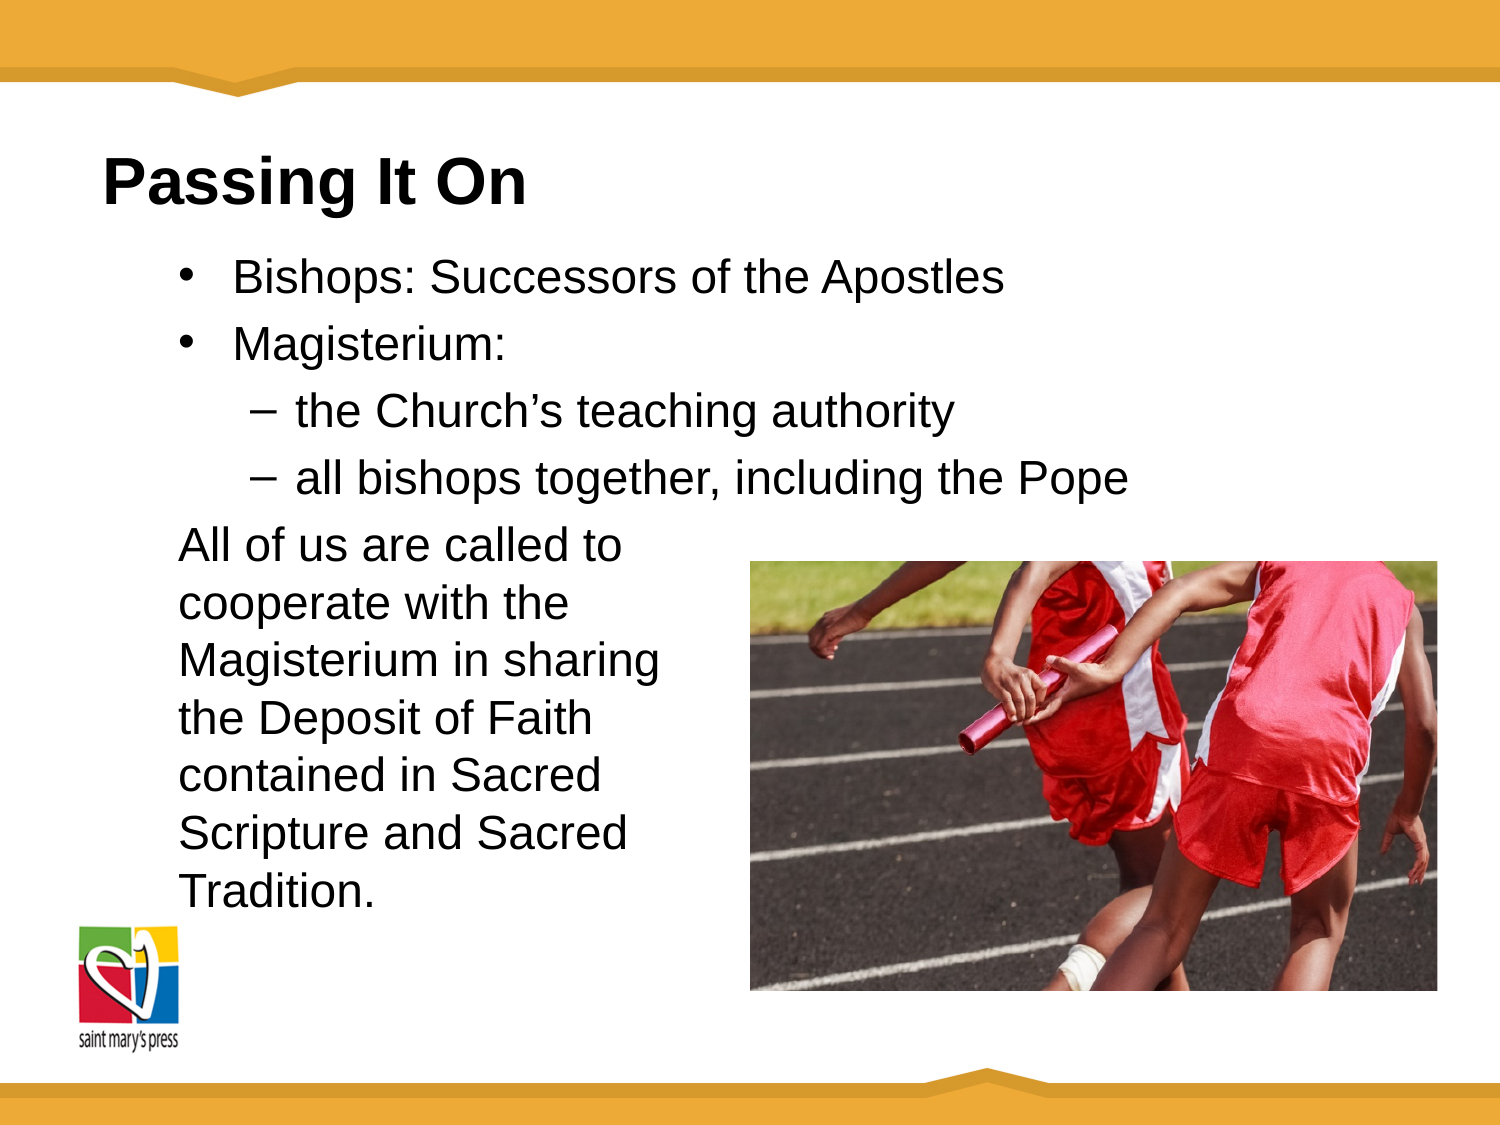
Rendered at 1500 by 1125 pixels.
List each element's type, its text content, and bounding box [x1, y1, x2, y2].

list Bishops: Successors of the Apostles Magisterium: the Church’s teaching authority all bishops together, including the Pope All of us are called to cooperate with the Magisterium in sharing the Deposit of Faith contained in Sacred Scripture and Sacred Tradition. [163, 237, 1500, 929]
picture [0, 0, 1500, 1125]
title Passing It On [87, 133, 1438, 222]
